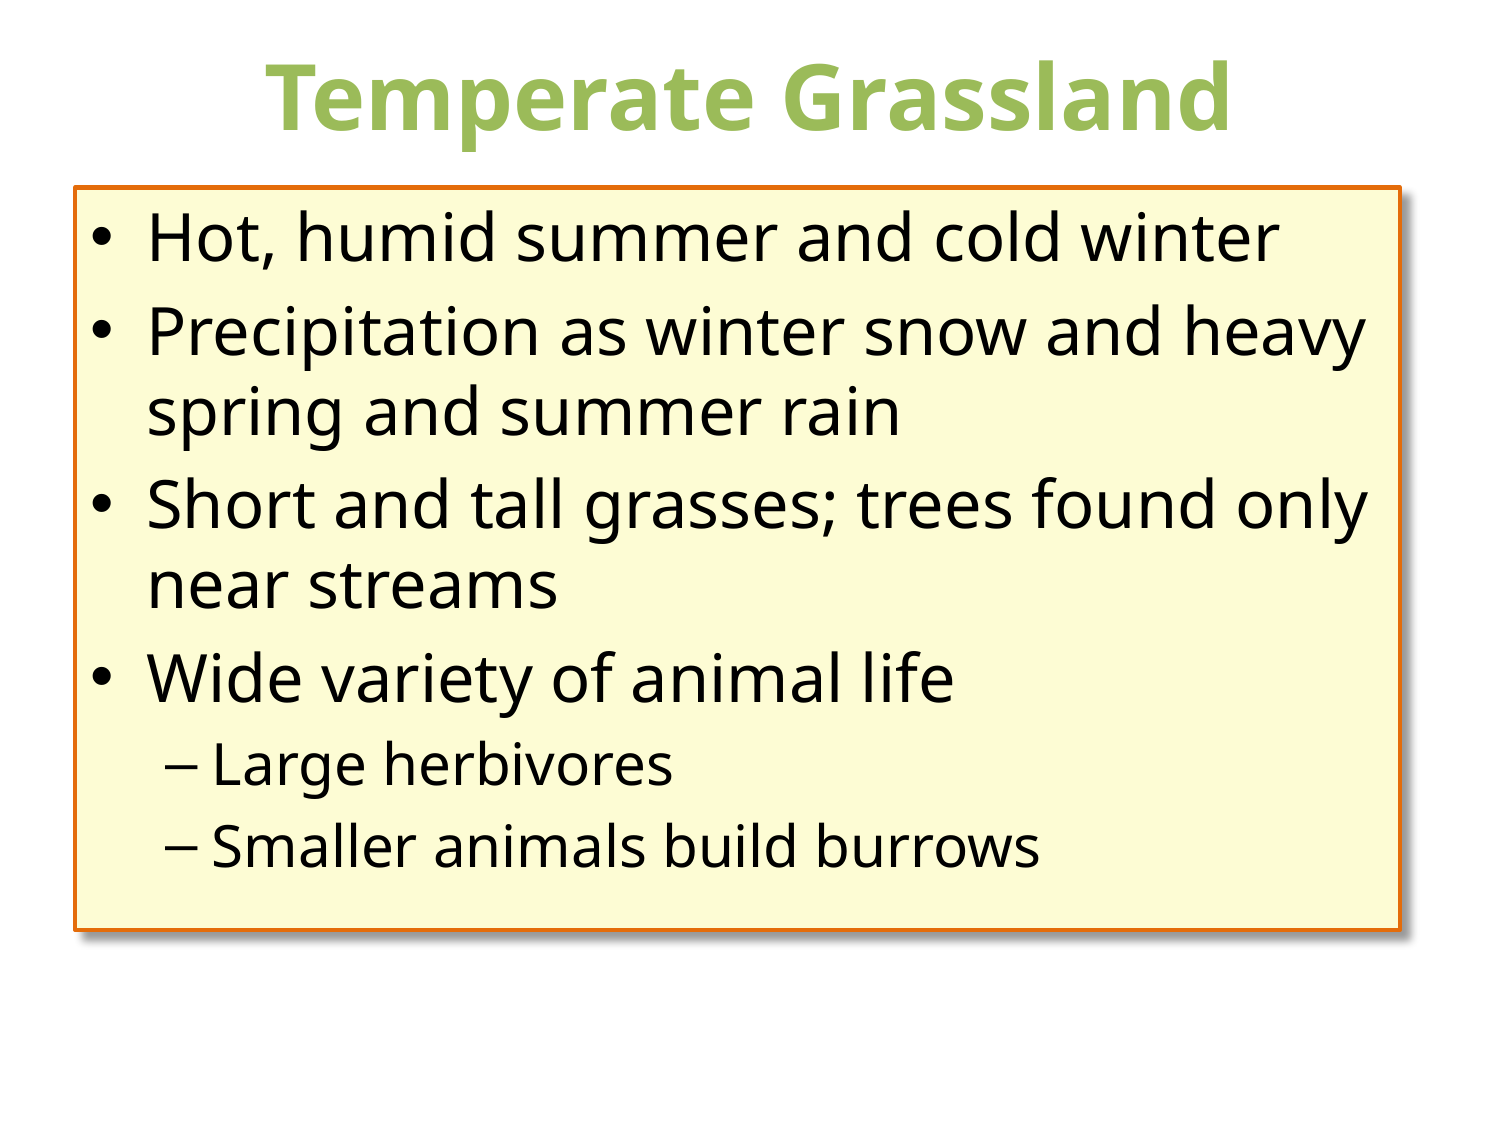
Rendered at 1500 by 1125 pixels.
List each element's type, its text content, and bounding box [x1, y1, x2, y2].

list Hot, humid summer and cold winter Precipitation as winter snow and heavy spring and summer rain Short and tall grasses; trees found only near streams Wide variety of animal life Large herbivores Smaller animals build burrows [75, 187, 1400, 930]
title Temperate Grassland [75, 0, 1425, 188]
